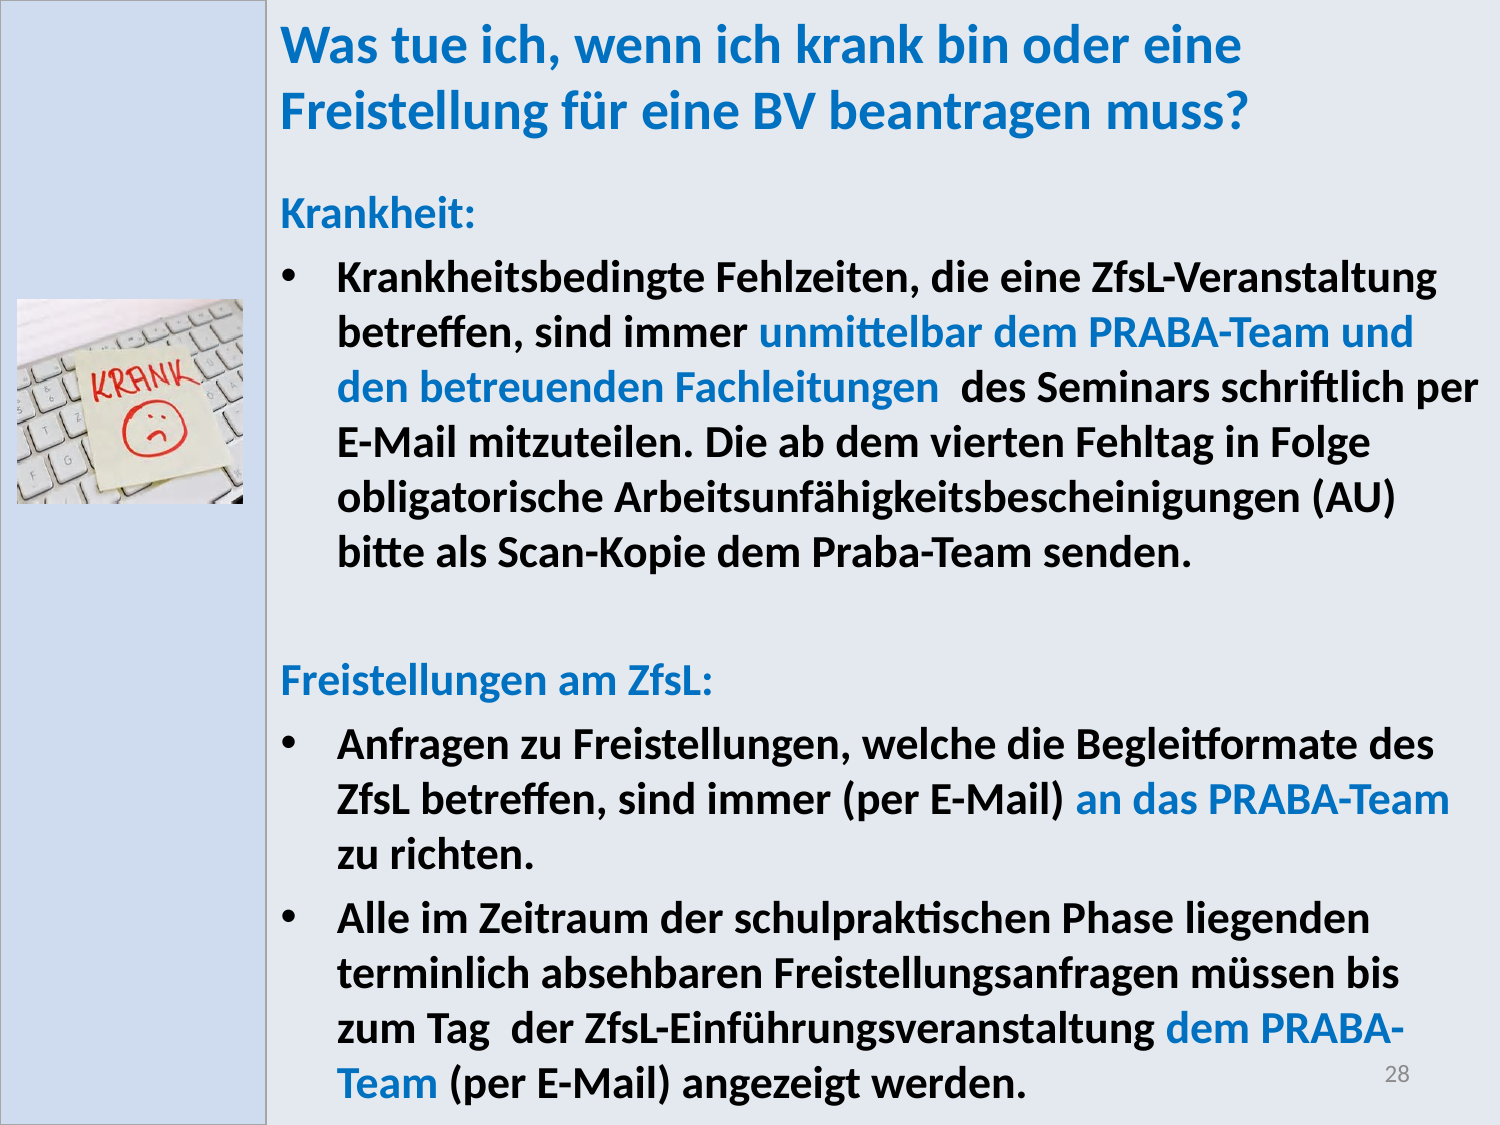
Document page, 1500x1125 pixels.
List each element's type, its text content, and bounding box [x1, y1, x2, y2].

slide_number 28 [1074, 1042, 1425, 1103]
text_box [0, 0, 268, 1125]
picture [17, 299, 243, 504]
list Was tue ich, wenn ich krank bin oder eine Freistellung für eine BV beantragen muss? Krankheit: Krankheitsbedingte Fehlzeiten, die eine ZfsL-Veranstaltung betreffen, sind immer unmittelbar dem PRABA-Team und den betreuenden Fachleitungen des Seminars schriftlich per E-Mail mitzuteilen. Die ab dem vierten Fehltag in Folge obligatorische Arbeitsunfähigkeitsbescheinigungen (AU) bitte als Scan-Kopie dem Praba-Team senden. Freistellungen am ZfsL: Anfragen zu Freistellungen, welche die Begleitformate des ZfsL betreffen, sind immer (per E-Mail) an das PRABA-Team zu richten. Alle im Zeitraum der schulpraktischen Phase liegenden terminlich absehbaren Freistellungsanfragen müssen bis zum Tag der ZfsL-Einführungsveranstaltung dem PRABA-Team (per E-Mail) angezeigt werden. [268, 0, 1500, 1125]
